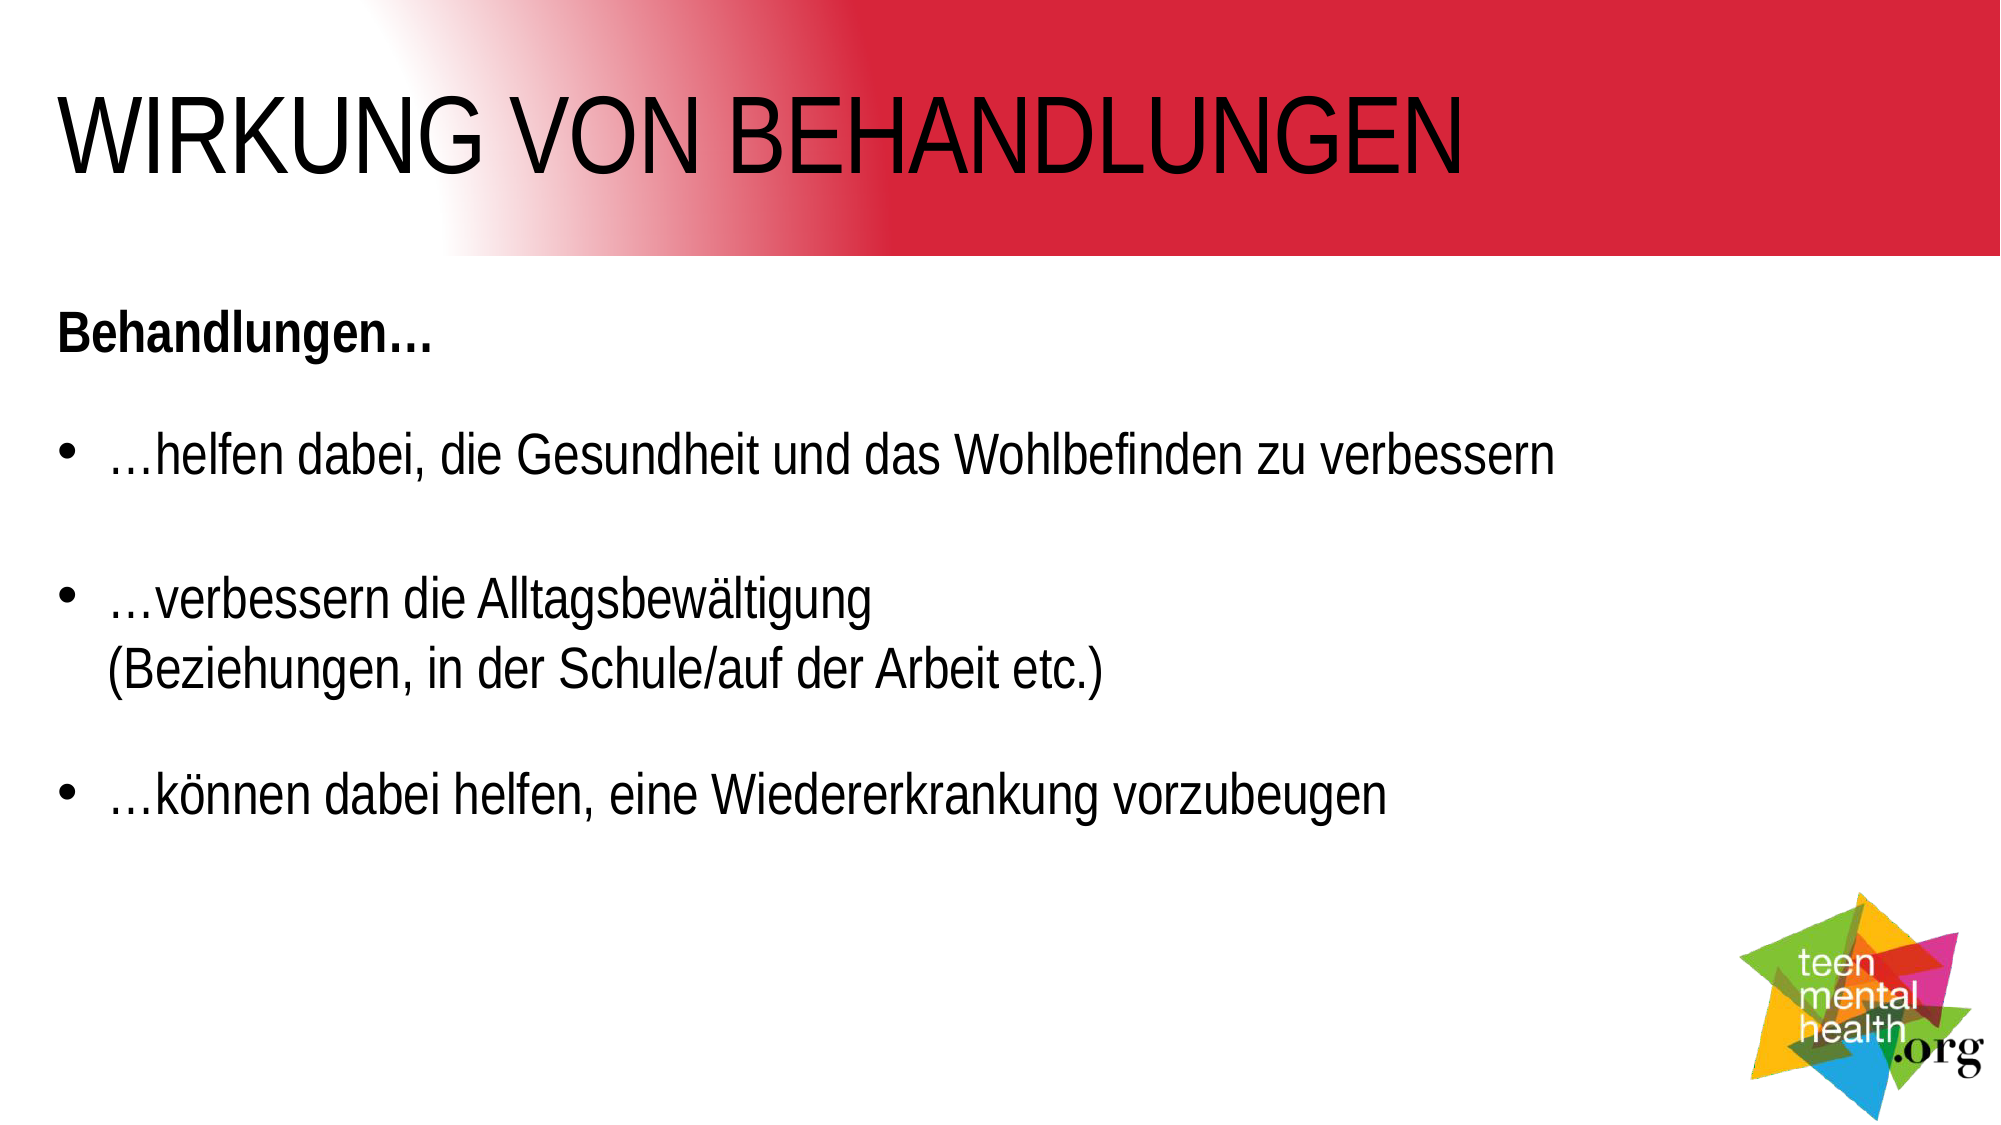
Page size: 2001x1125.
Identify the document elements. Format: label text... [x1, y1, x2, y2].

picture [1739, 892, 1984, 1121]
picture [0, 0, 2000, 256]
text_box Behandlungen… …helfen dabei, die Gesundheit und das Wohlbefinden zu verbessern …verbessern die Alltagsbewältigung (Beziehungen, in der Schule/auf der Arbeit etc.) …können dabei helfen, eine Wiedererkrankung vorzubeugen [55, 291, 1600, 826]
title WIRKUNG VON BEHANDLUNGEN [55, 60, 1900, 252]
